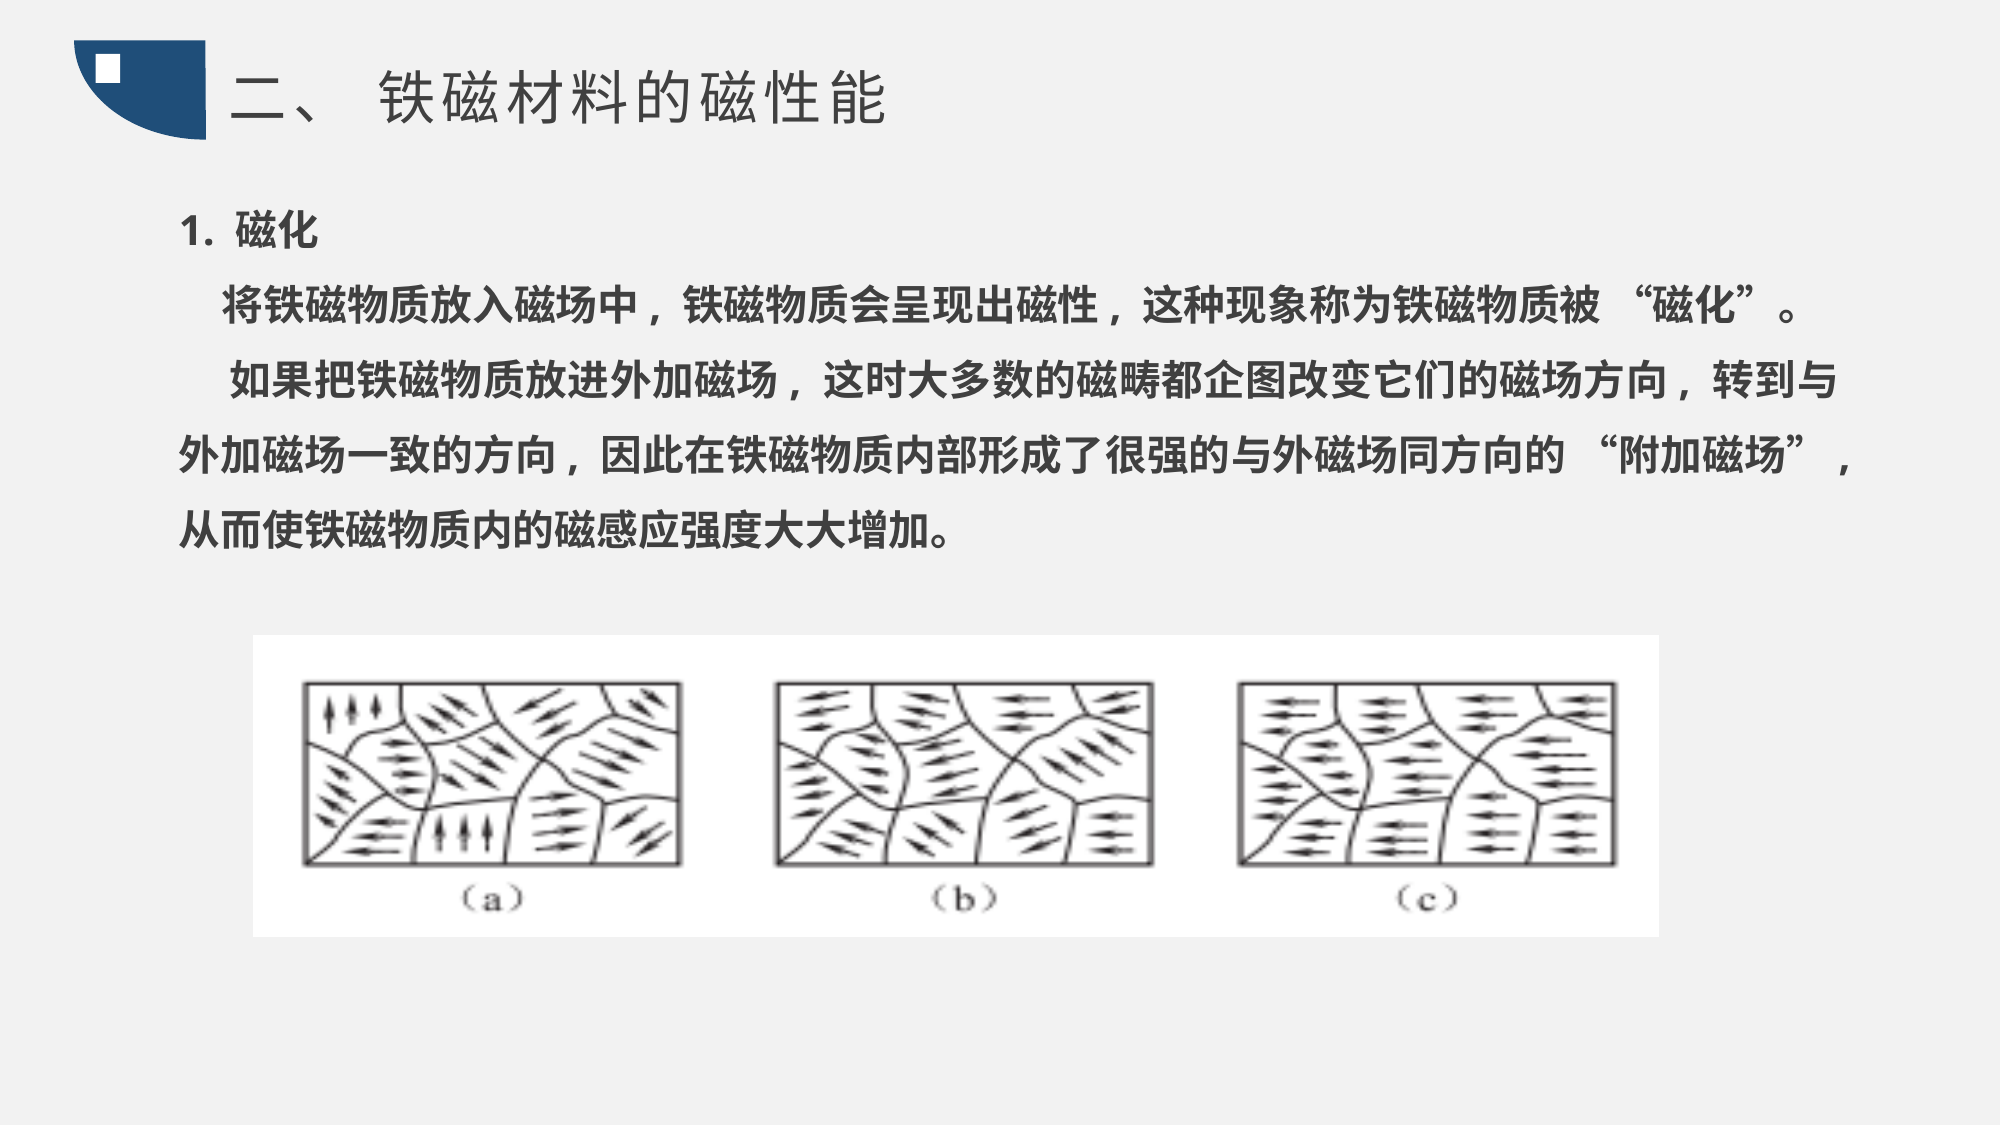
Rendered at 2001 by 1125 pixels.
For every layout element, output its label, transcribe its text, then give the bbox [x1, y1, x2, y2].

text_box 1. 磁化 将铁磁物质放入磁场中, 铁磁物质会呈现出磁性, 这种现象称为铁磁物质被 “磁化”。 如果把铁磁物质放进外加磁场, 这时大多数的磁畴都企图改变它们的磁场方向, 转到与外加磁场一致的方向, 因此在铁磁物质内部形成了很强的与外磁场同方向的 “附加磁场”,从而使铁磁物质内的磁感应强度大大增加。 [164, 170, 1854, 561]
picture [253, 635, 1659, 937]
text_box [74, 0, 1070, 140]
